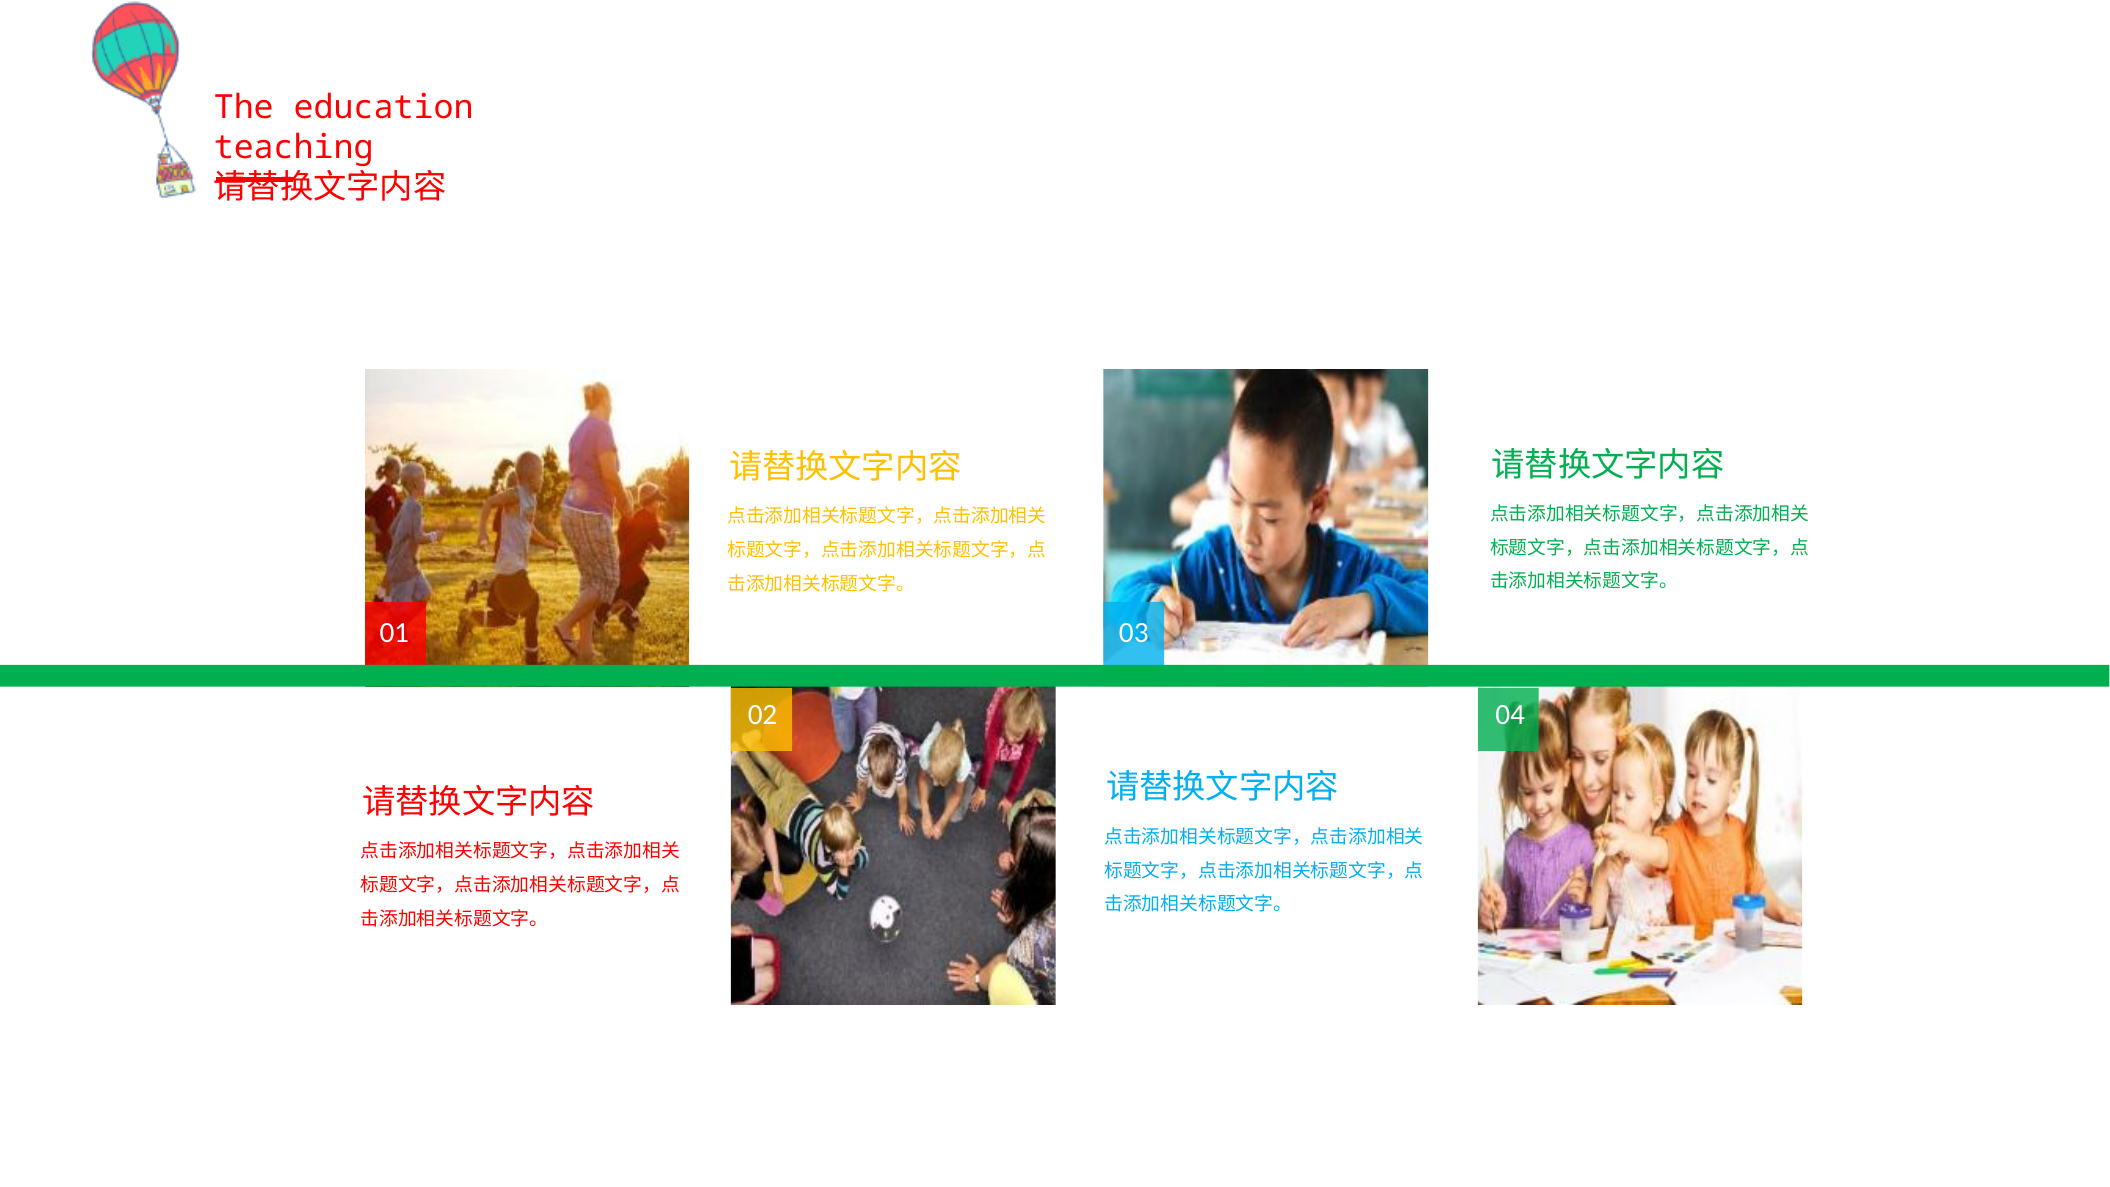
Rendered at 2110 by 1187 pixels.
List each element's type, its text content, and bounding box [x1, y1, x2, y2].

text_box [0, 664, 364, 687]
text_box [1103, 369, 1429, 687]
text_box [730, 686, 1056, 1005]
text_box 请替换文字内容 [347, 772, 611, 828]
picture [88, 0, 199, 201]
text_box [690, 664, 1103, 687]
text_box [1477, 686, 1803, 1005]
text_box 点击添加相关标题文字，点击添加相关标题文字，点击添加相关标题文字，点击添加相关标题文字。 [345, 820, 713, 937]
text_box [364, 369, 690, 687]
text_box 点击添加相关标题文字，点击添加相关标题文字，点击添加相关标题文字，点击添加相关标题文字。 [1475, 483, 1842, 599]
text_box 点击添加相关标题文字，点击添加相关标题文字，点击添加相关标题文字，点击添加相关标题文字。 [712, 485, 1079, 601]
text_box 点击添加相关标题文字，点击添加相关标题文字，点击添加相关标题文字，点击添加相关标题文字。 [1089, 805, 1456, 922]
text_box The education teaching 请替换文字内容 [192, 74, 542, 216]
text_box 请替换文字内容 [1476, 435, 1740, 490]
text_box 请替换文字内容 [714, 437, 977, 492]
text_box [1429, 664, 2110, 687]
text_box 请替换文字内容 [1091, 758, 1354, 813]
